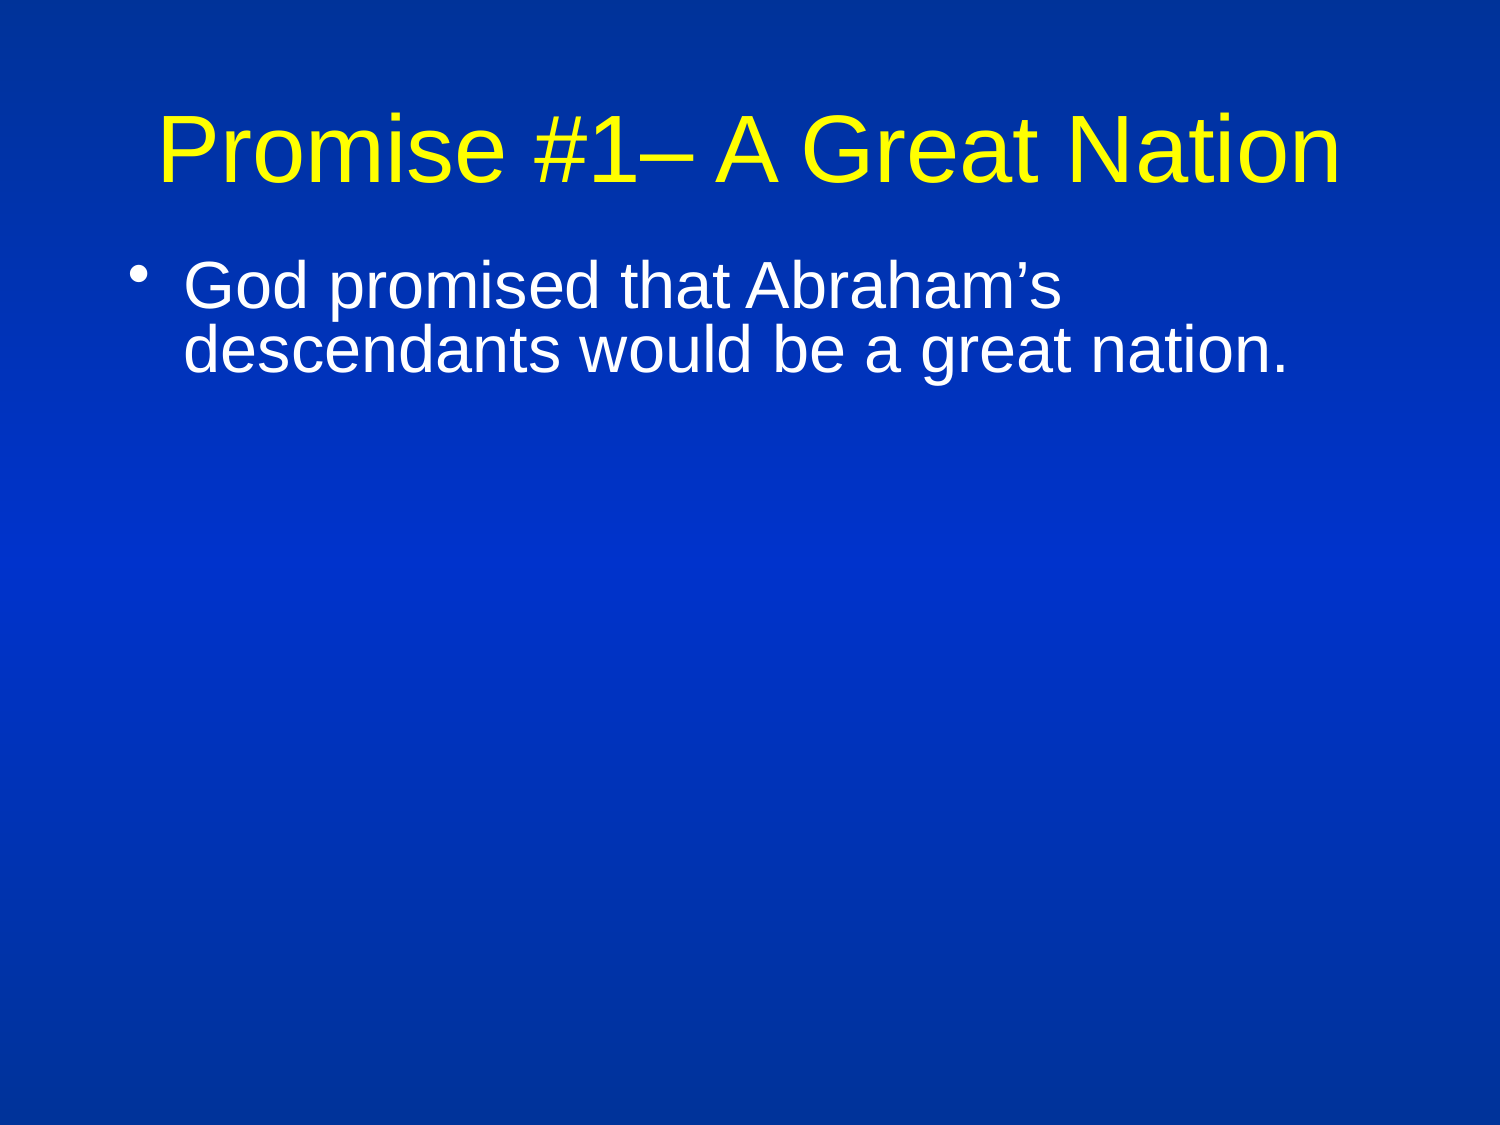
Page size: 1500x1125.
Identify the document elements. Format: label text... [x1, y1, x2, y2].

title Promise #1– A Great Nation [37, 50, 1463, 238]
list God promised that Abraham’s descendants would be a great nation. [112, 249, 1388, 563]
